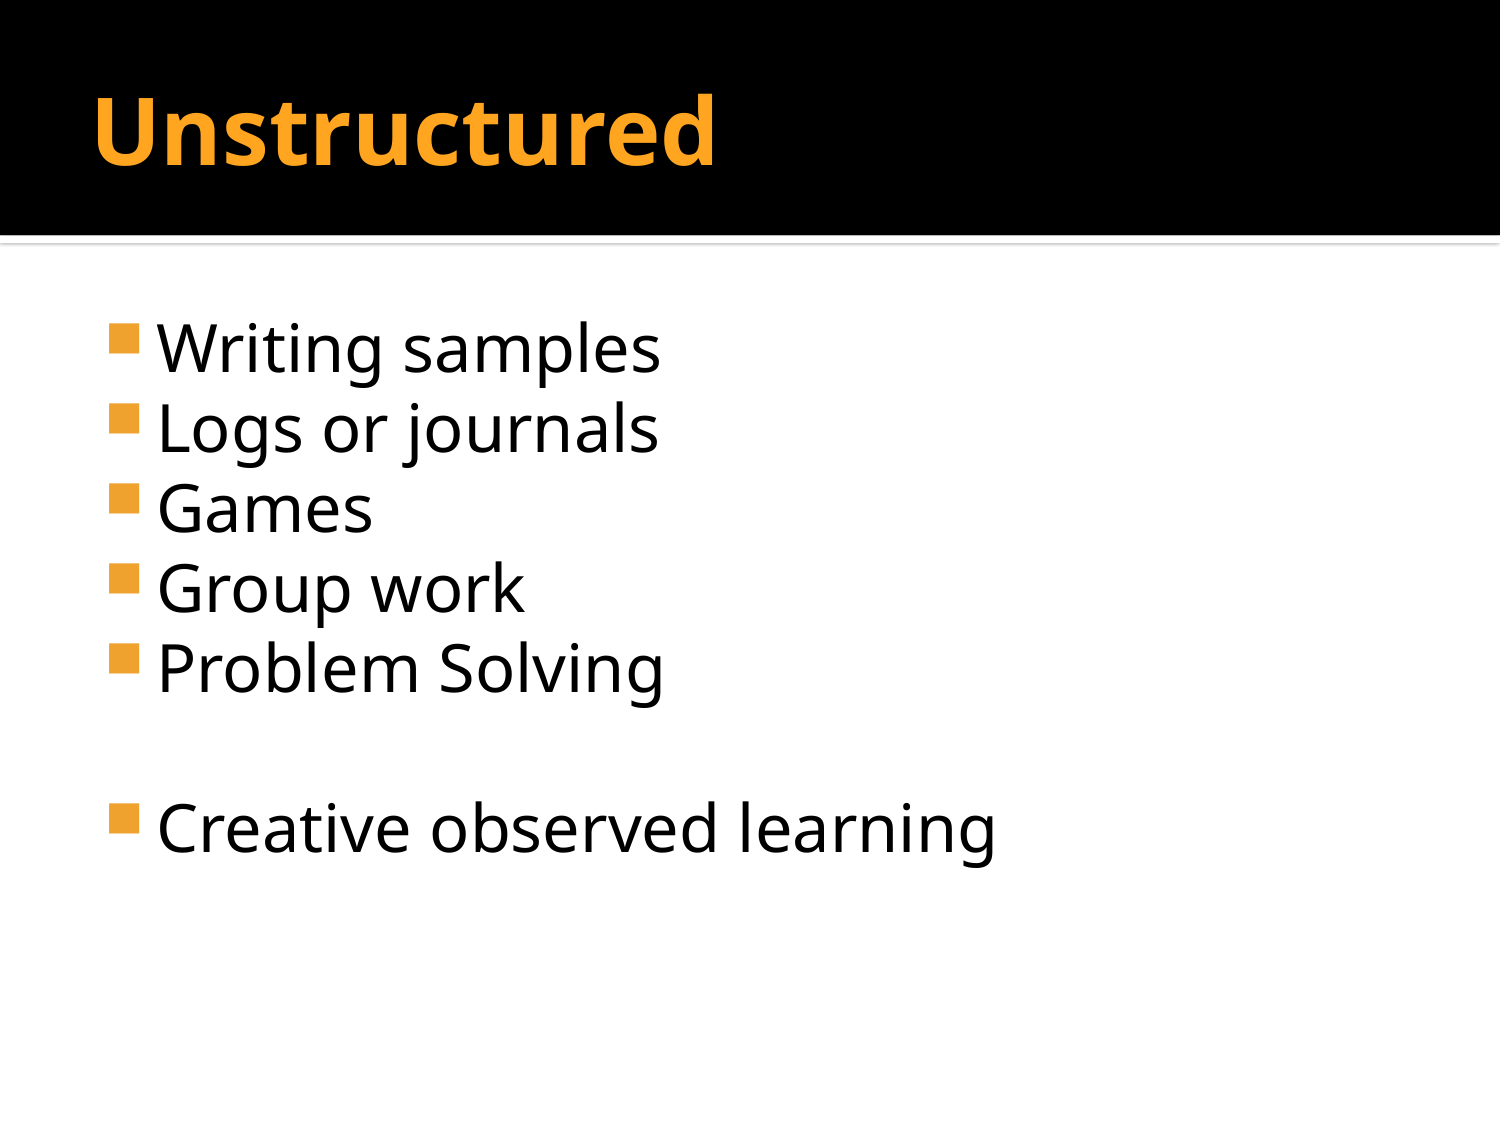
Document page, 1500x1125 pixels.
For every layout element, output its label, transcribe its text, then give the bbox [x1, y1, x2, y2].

list Writing samples Logs or journals Games Group work Problem Solving Creative observed learning [75, 291, 1425, 1050]
title Unstructured [75, 25, 1425, 231]
